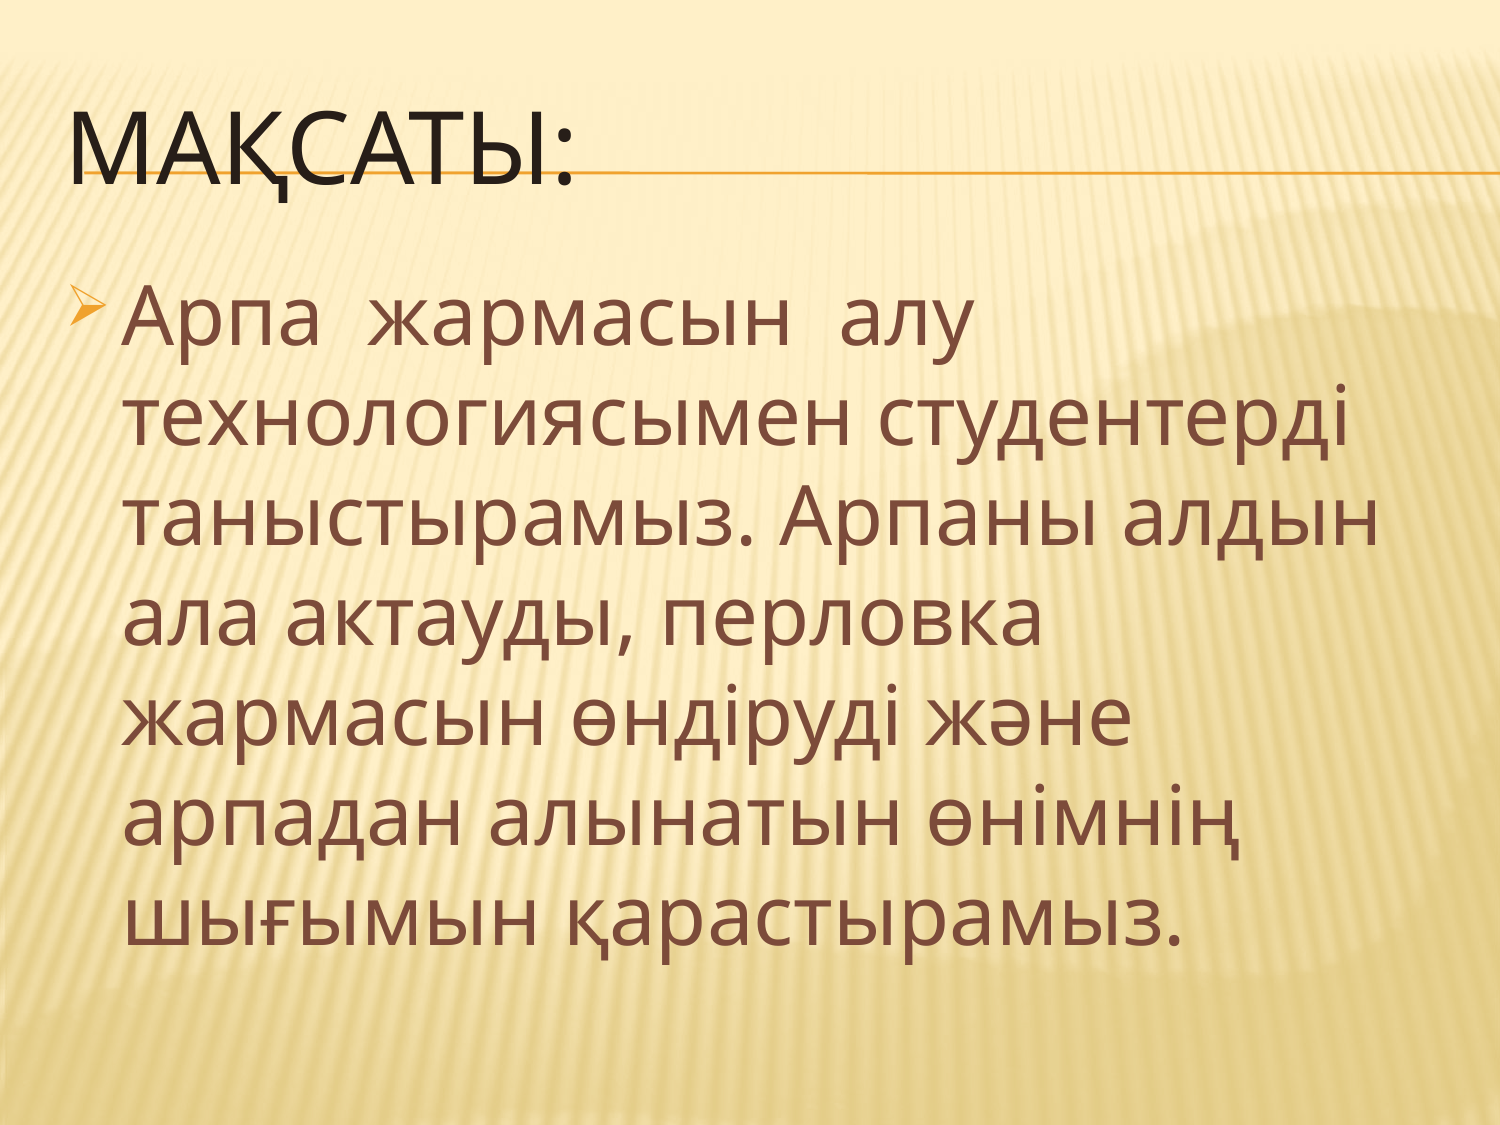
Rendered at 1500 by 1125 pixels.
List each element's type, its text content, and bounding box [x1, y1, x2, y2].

list Арпа жармасын алу технологиясымен студентерді таныстырамыз. Арпаны алдын ала актауды, перловка жармасын өндіруді және арпадан алынатын өнімнің шығымын қарастырамыз. [49, 254, 1476, 998]
title МАҚСАТЫ: [50, 75, 1475, 213]
